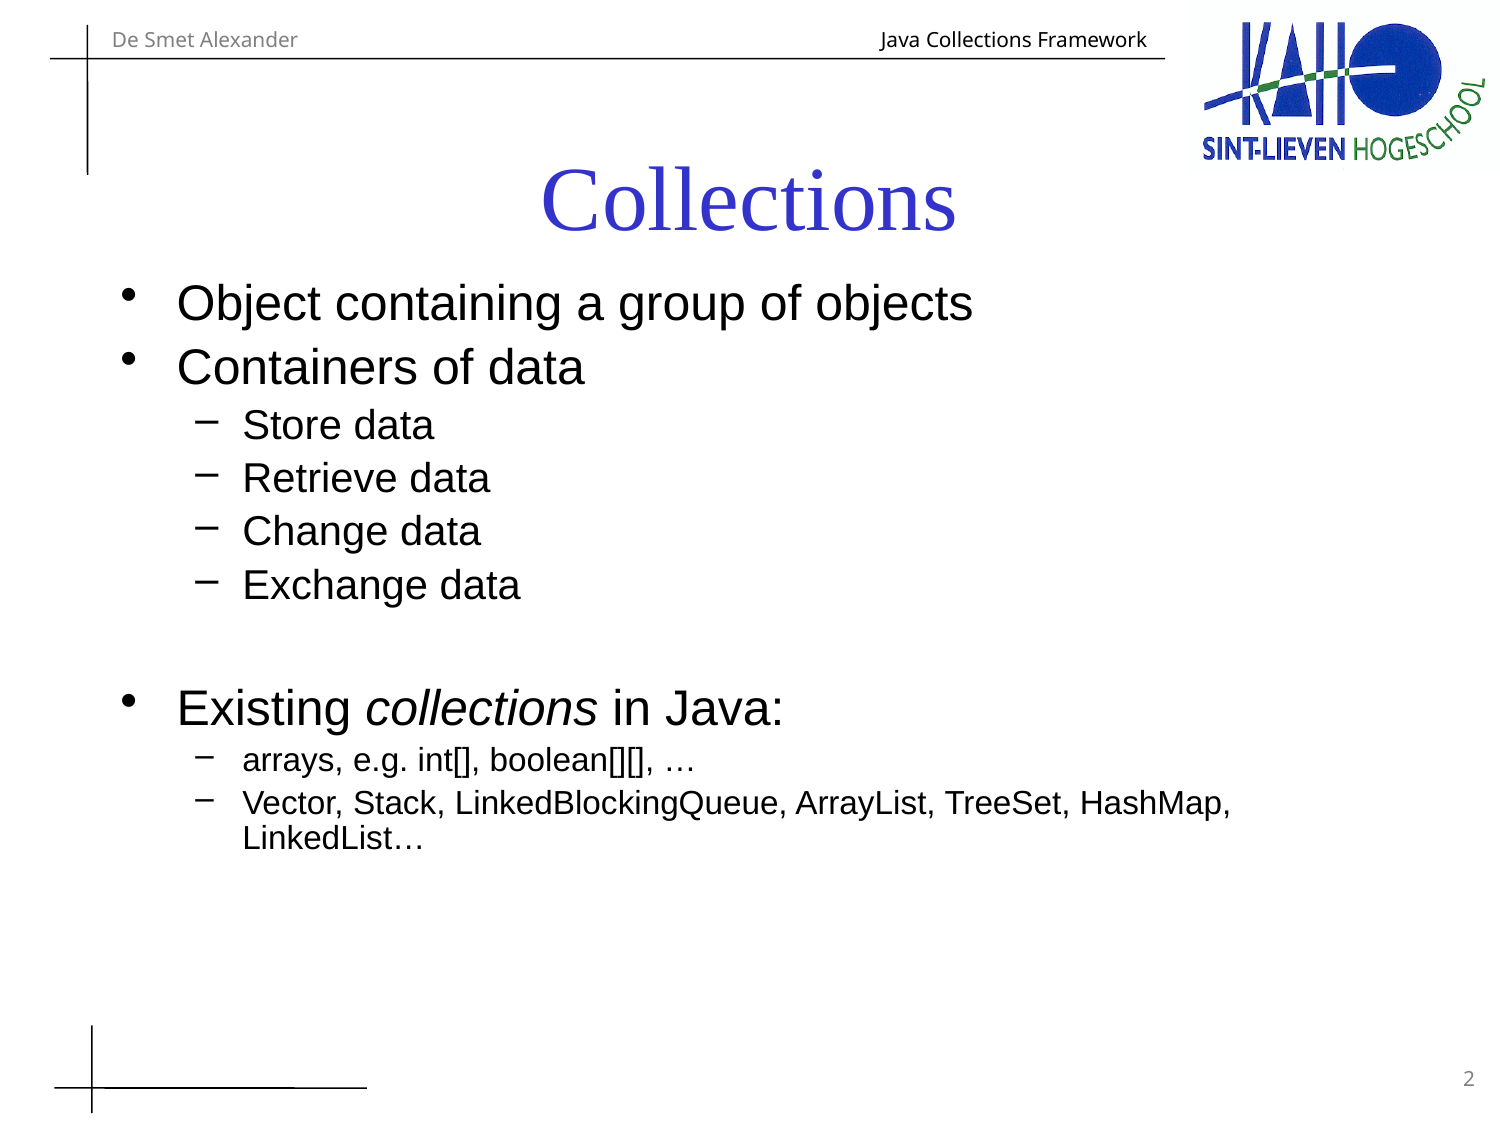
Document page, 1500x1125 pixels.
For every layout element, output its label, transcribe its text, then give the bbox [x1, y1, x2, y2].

picture [1187, 0, 1500, 173]
title Collections [112, 99, 1388, 288]
list Object containing a group of objects Containers of data Store data Retrieve data Change data Exchange data Existing collections in Java: arrays, e.g. int[], boolean[][], … Vector, Stack, LinkedBlockingQueue, ArrayList, TreeSet, HashMap, LinkedList… [105, 269, 1381, 1079]
